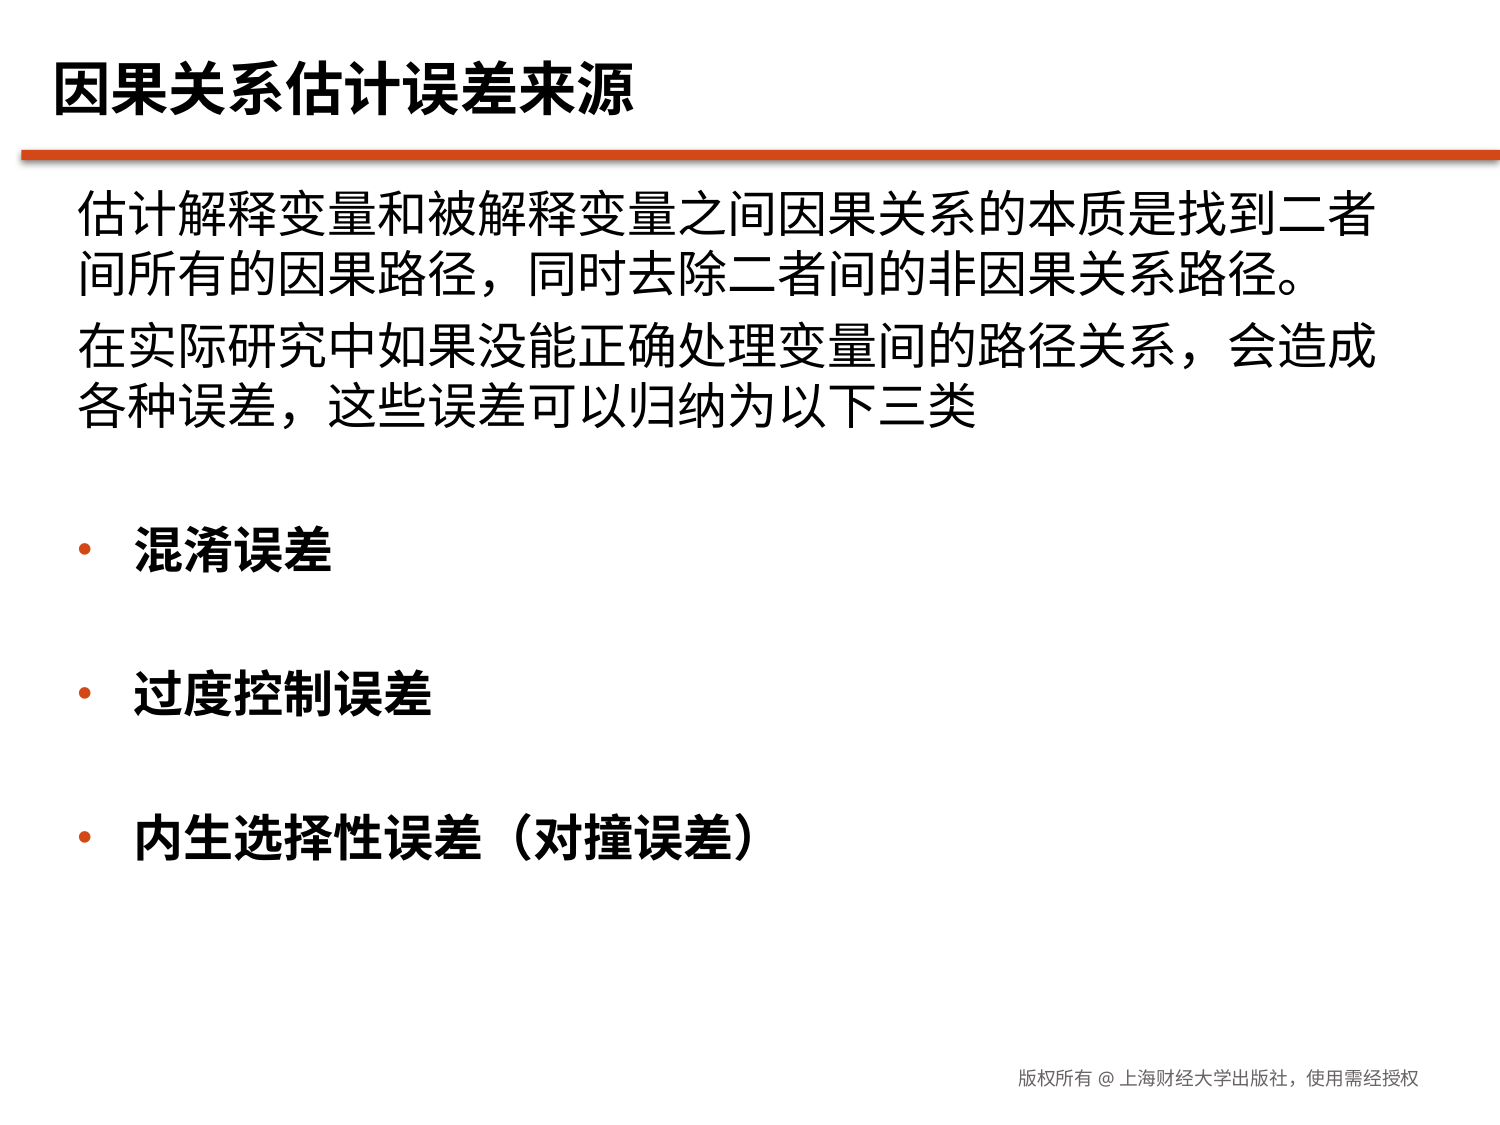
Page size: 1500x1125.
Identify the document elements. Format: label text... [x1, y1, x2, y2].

title 因果关系估计误差来源 [37, 50, 1369, 138]
list 估计解释变量和被解释变量之间因果关系的本质是找到二者间所有的因果路径，同时去除二者间的非因果关系路径。 在实际研究中如果没能正确处理变量间的路径关系，会造成各种误差，这些误差可以归纳为以下三类 混淆误差 过度控制误差 内生选择性误差（对撞误差） [62, 174, 1400, 1032]
footer 版权所有@上海财经大学出版社，使用需经授权 [975, 1046, 1463, 1109]
